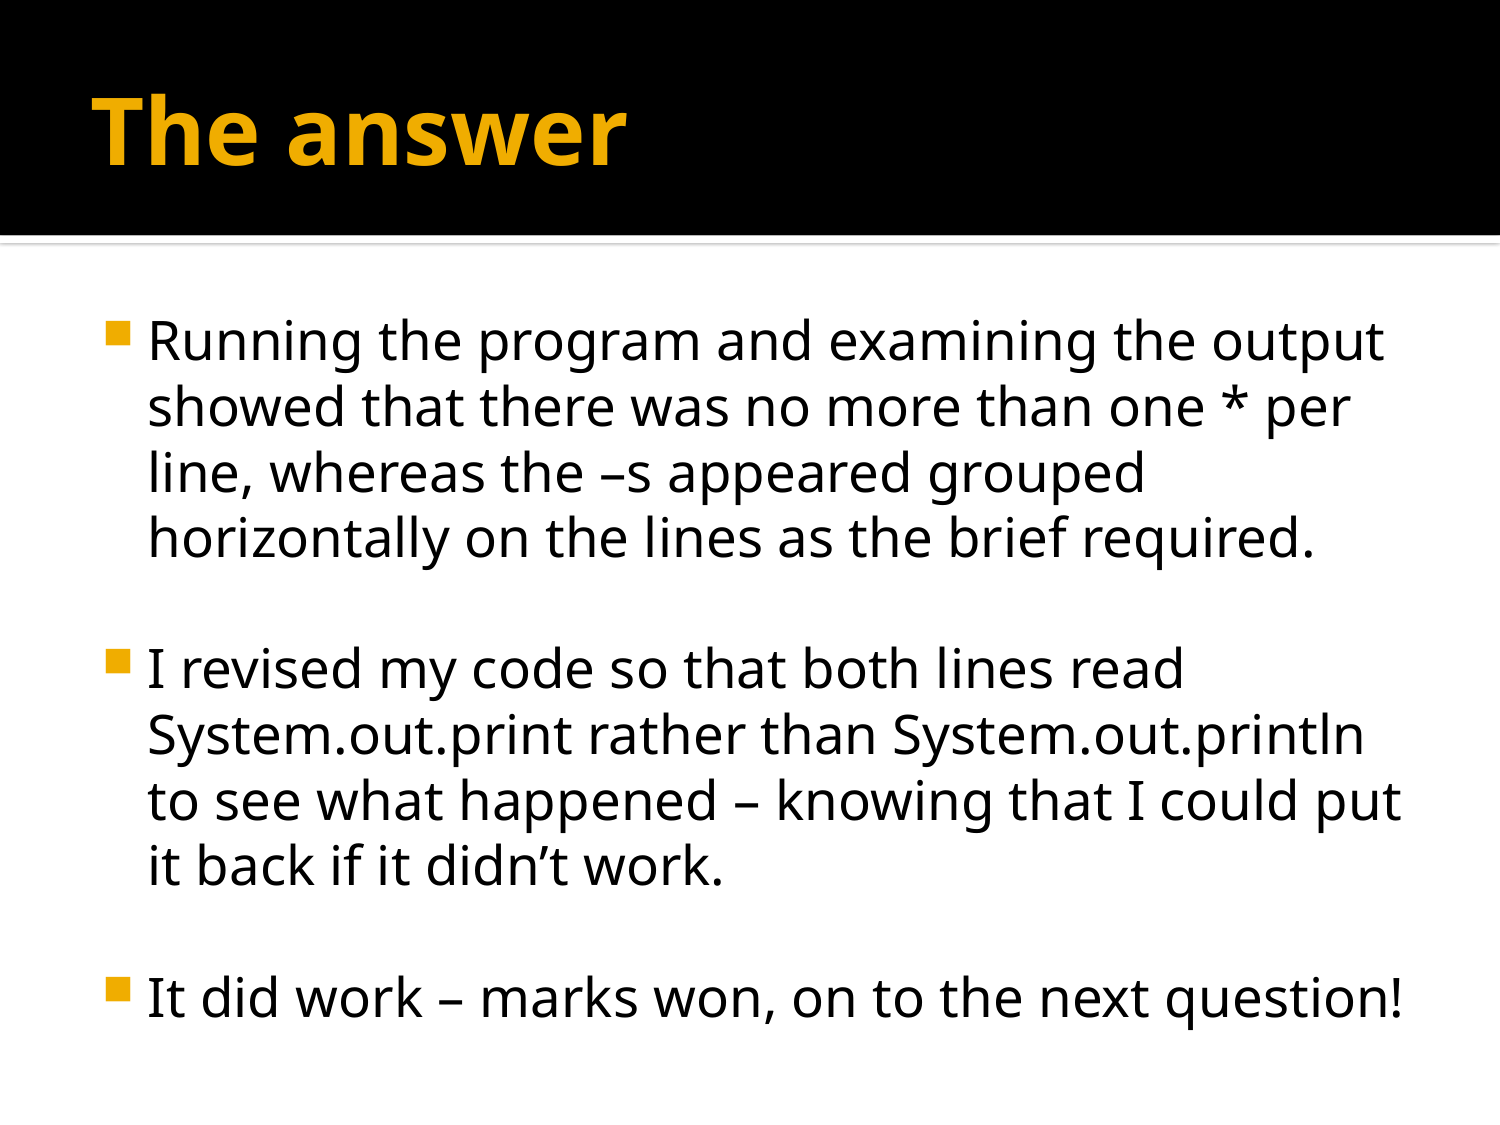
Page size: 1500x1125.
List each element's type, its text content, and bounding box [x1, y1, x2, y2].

title The answer [75, 25, 1425, 231]
list Running the program and examining the output showed that there was no more than one * per line, whereas the –s appeared grouped horizontally on the lines as the brief required. I revised my code so that both lines read System.out.print rather than System.out.println to see what happened – knowing that I could put it back if it didn’t work. It did work – marks won, on to the next question! [75, 291, 1425, 1050]
